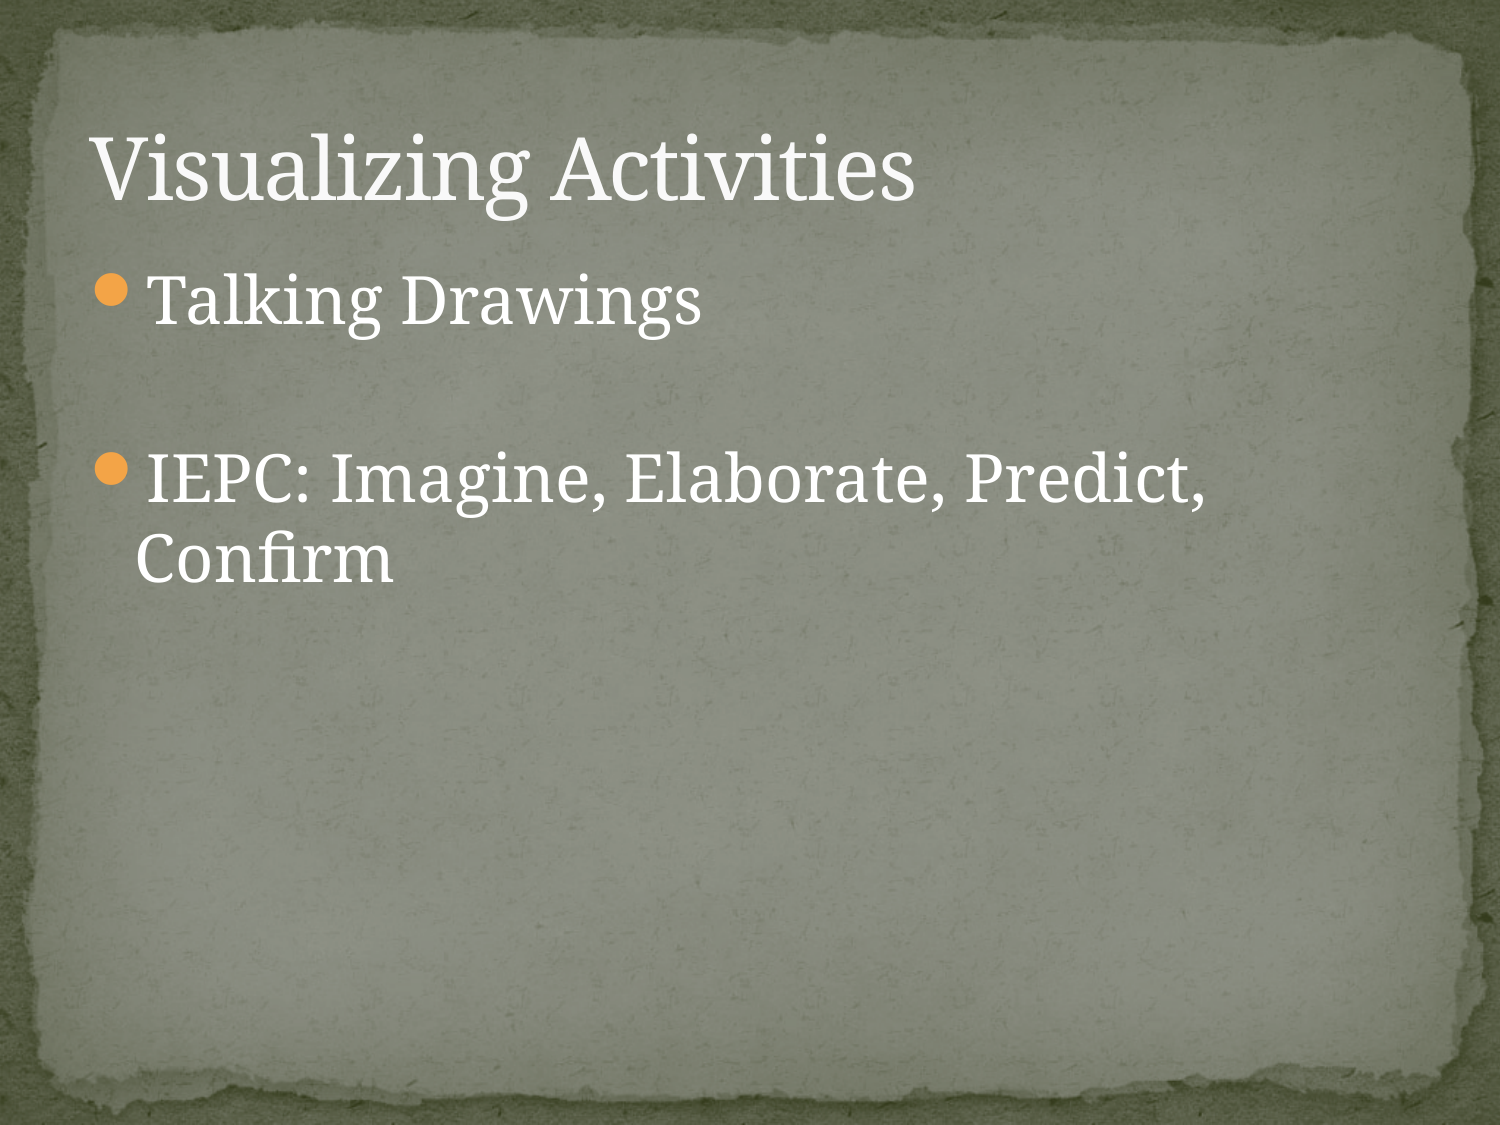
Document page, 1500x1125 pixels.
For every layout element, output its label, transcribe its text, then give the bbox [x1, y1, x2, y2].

title Visualizing Activities [74, 24, 1425, 225]
list Talking Drawings IEPC: Imagine, Elaborate, Predict, Confirm [74, 249, 1426, 1001]
